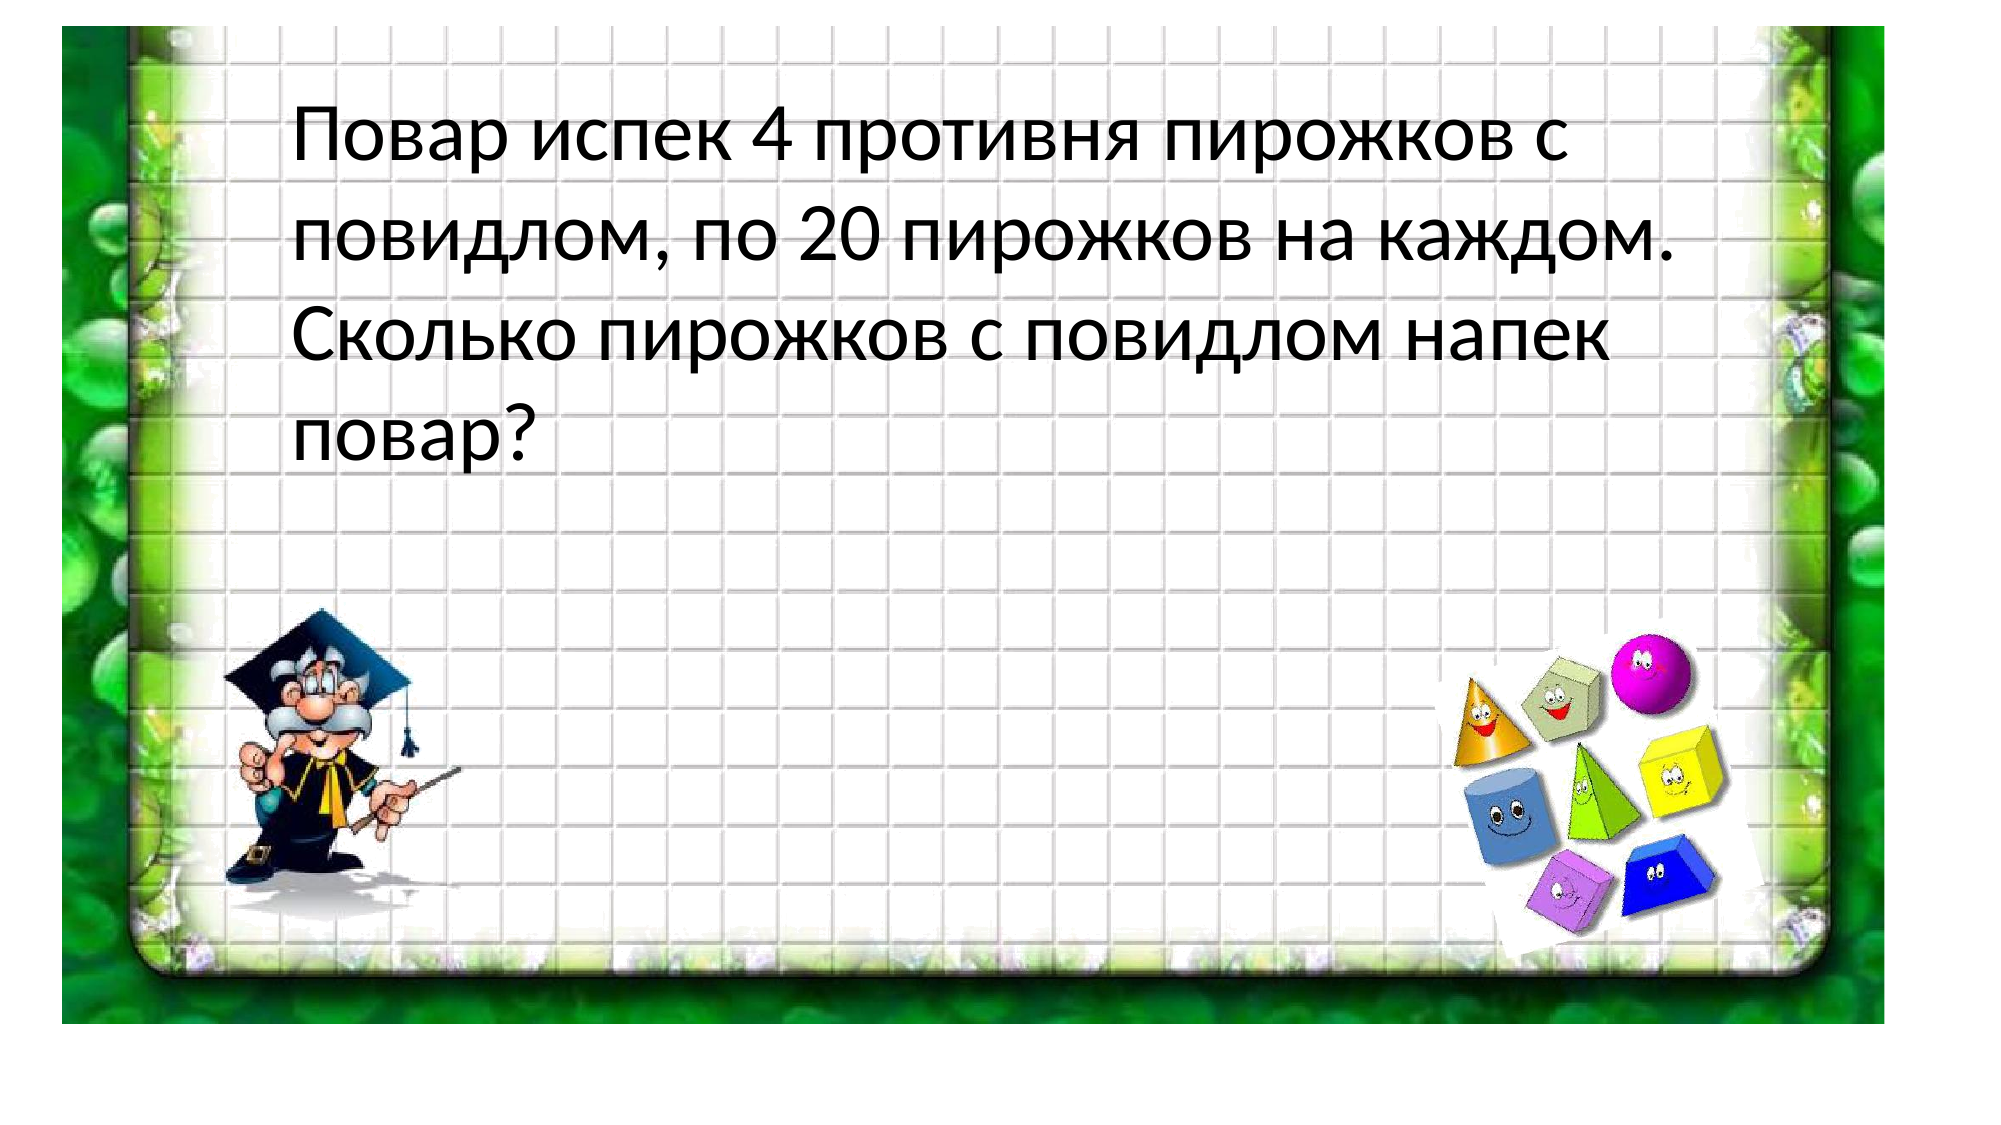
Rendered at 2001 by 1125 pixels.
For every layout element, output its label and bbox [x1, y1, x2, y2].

picture [61, 26, 1885, 1024]
